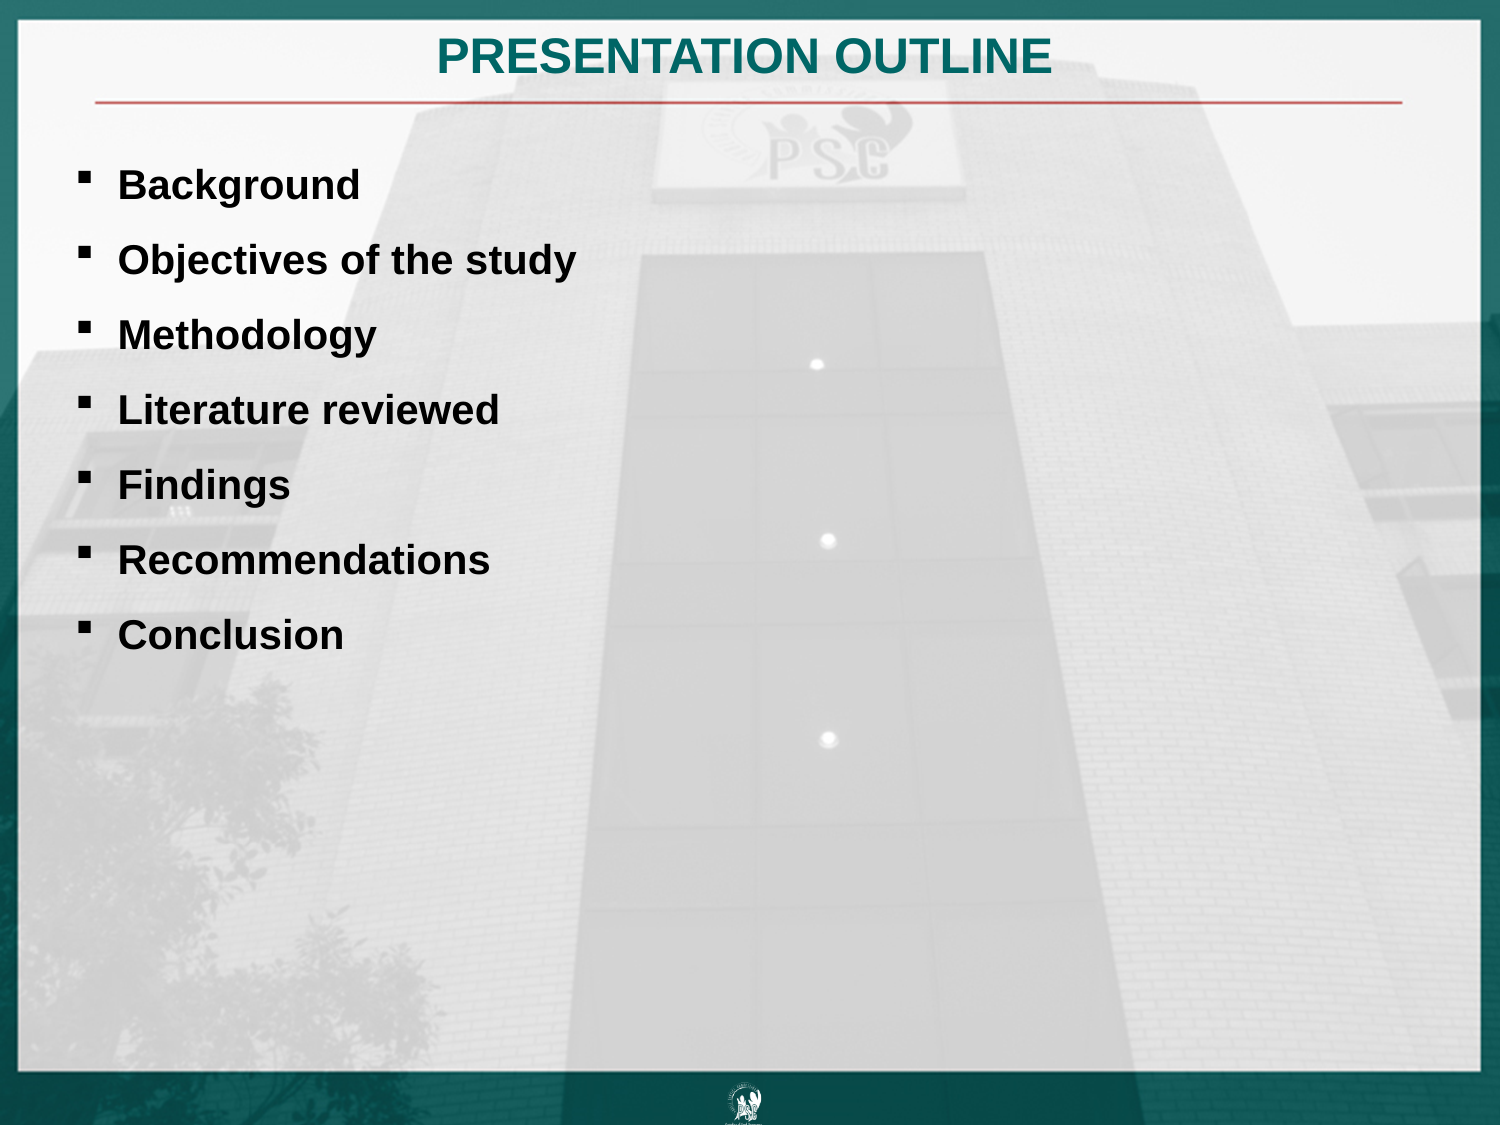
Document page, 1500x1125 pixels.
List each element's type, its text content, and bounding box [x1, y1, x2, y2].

text_box Background Objectives of the study Methodology Literature reviewed Findings Recommendations Conclusion [60, 125, 1431, 741]
picture [0, 0, 1500, 1125]
text_box PRESENTATION OUTLINE [88, 15, 1402, 91]
slide_number 2 [1080, 1012, 1431, 1073]
